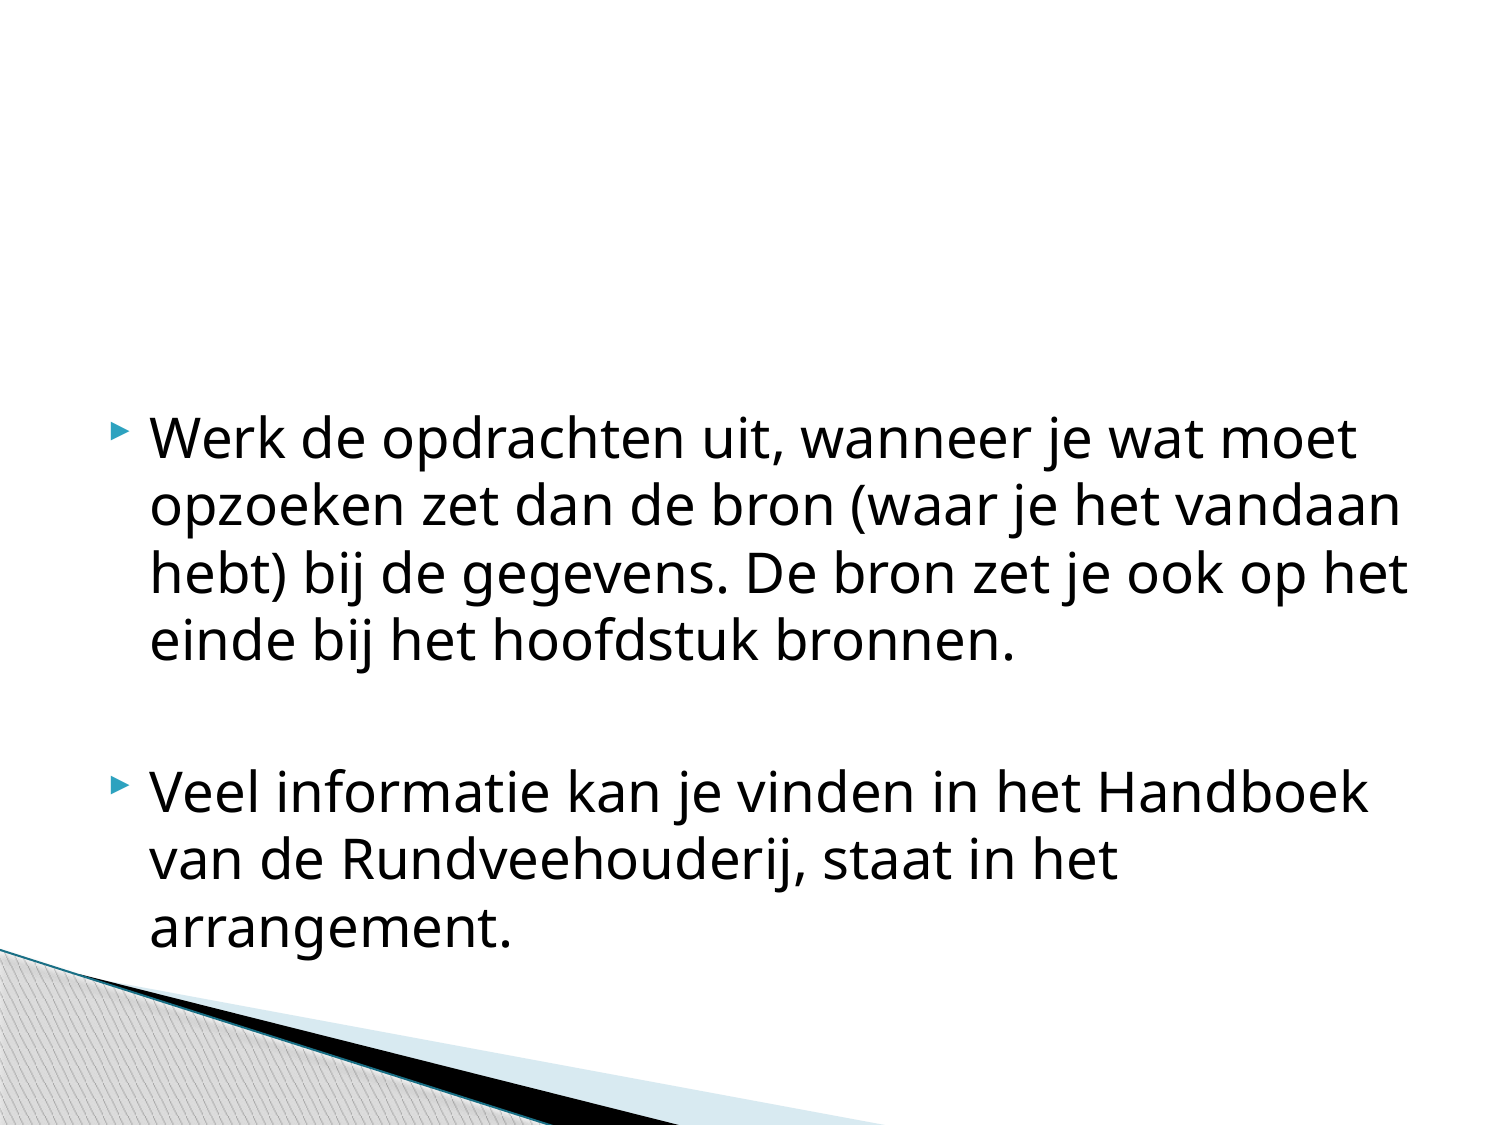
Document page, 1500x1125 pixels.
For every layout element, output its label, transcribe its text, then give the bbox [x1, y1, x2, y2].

list Werk de opdrachten uit, wanneer je wat moet opzoeken zet dan de bron (waar je het vandaan hebt) bij de gegevens. De bron zet je ook op het einde bij het hoofdstuk bronnen. Veel informatie kan je vinden in het Handboek van de Rundveehouderij, staat in het arrangement. [75, 243, 1425, 986]
